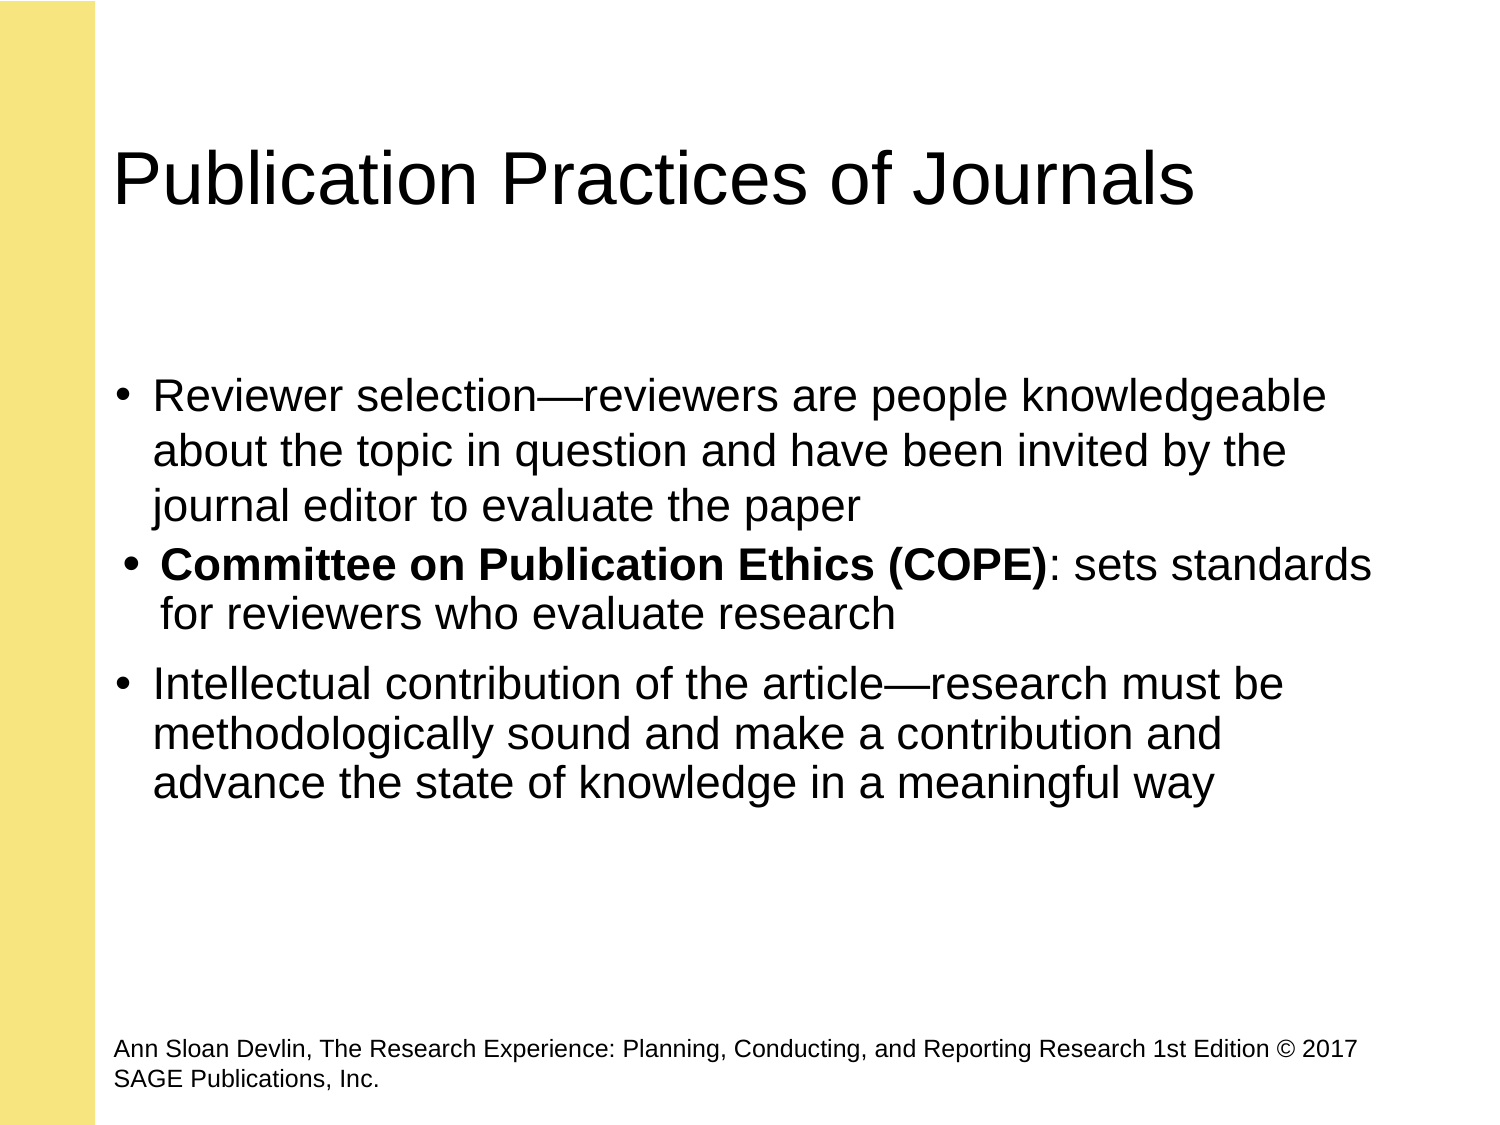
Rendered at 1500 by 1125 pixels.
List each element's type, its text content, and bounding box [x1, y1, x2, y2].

title Publication Practices of Journals [97, 130, 1242, 232]
list Reviewer selection—reviewers are people knowledgeable about the topic in question and have been invited by the journal editor to evaluate the paper Committee on Publication Ethics (COPE): sets standards for reviewers who evaluate research Intellectual contribution of the article—research must be methodologically sound and make a contribution and advance the state of knowledge in a meaningful way [100, 358, 1410, 838]
picture [0, 1, 96, 1125]
